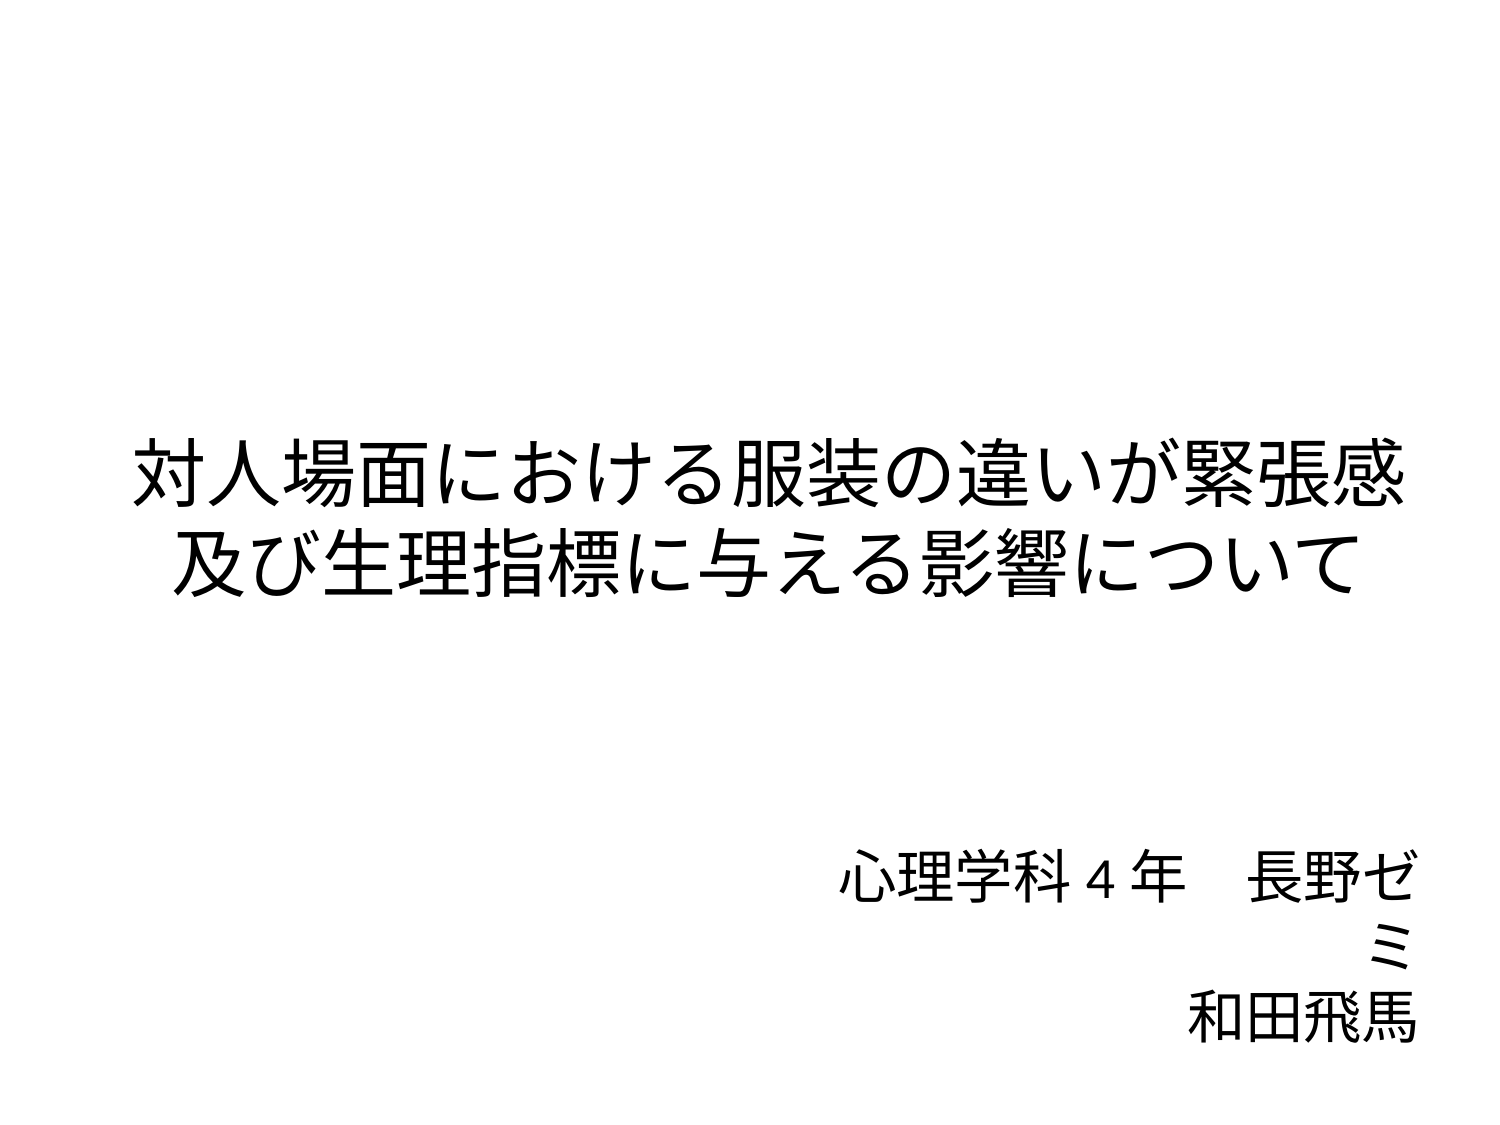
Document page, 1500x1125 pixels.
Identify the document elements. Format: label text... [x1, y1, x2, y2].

text_box 対人場面における服装の違いが緊張感 及び生理指標に与える影響について [116, 418, 1422, 614]
text_box 心理学科4年 長野ゼミ 和田飛馬 [814, 832, 1435, 1058]
